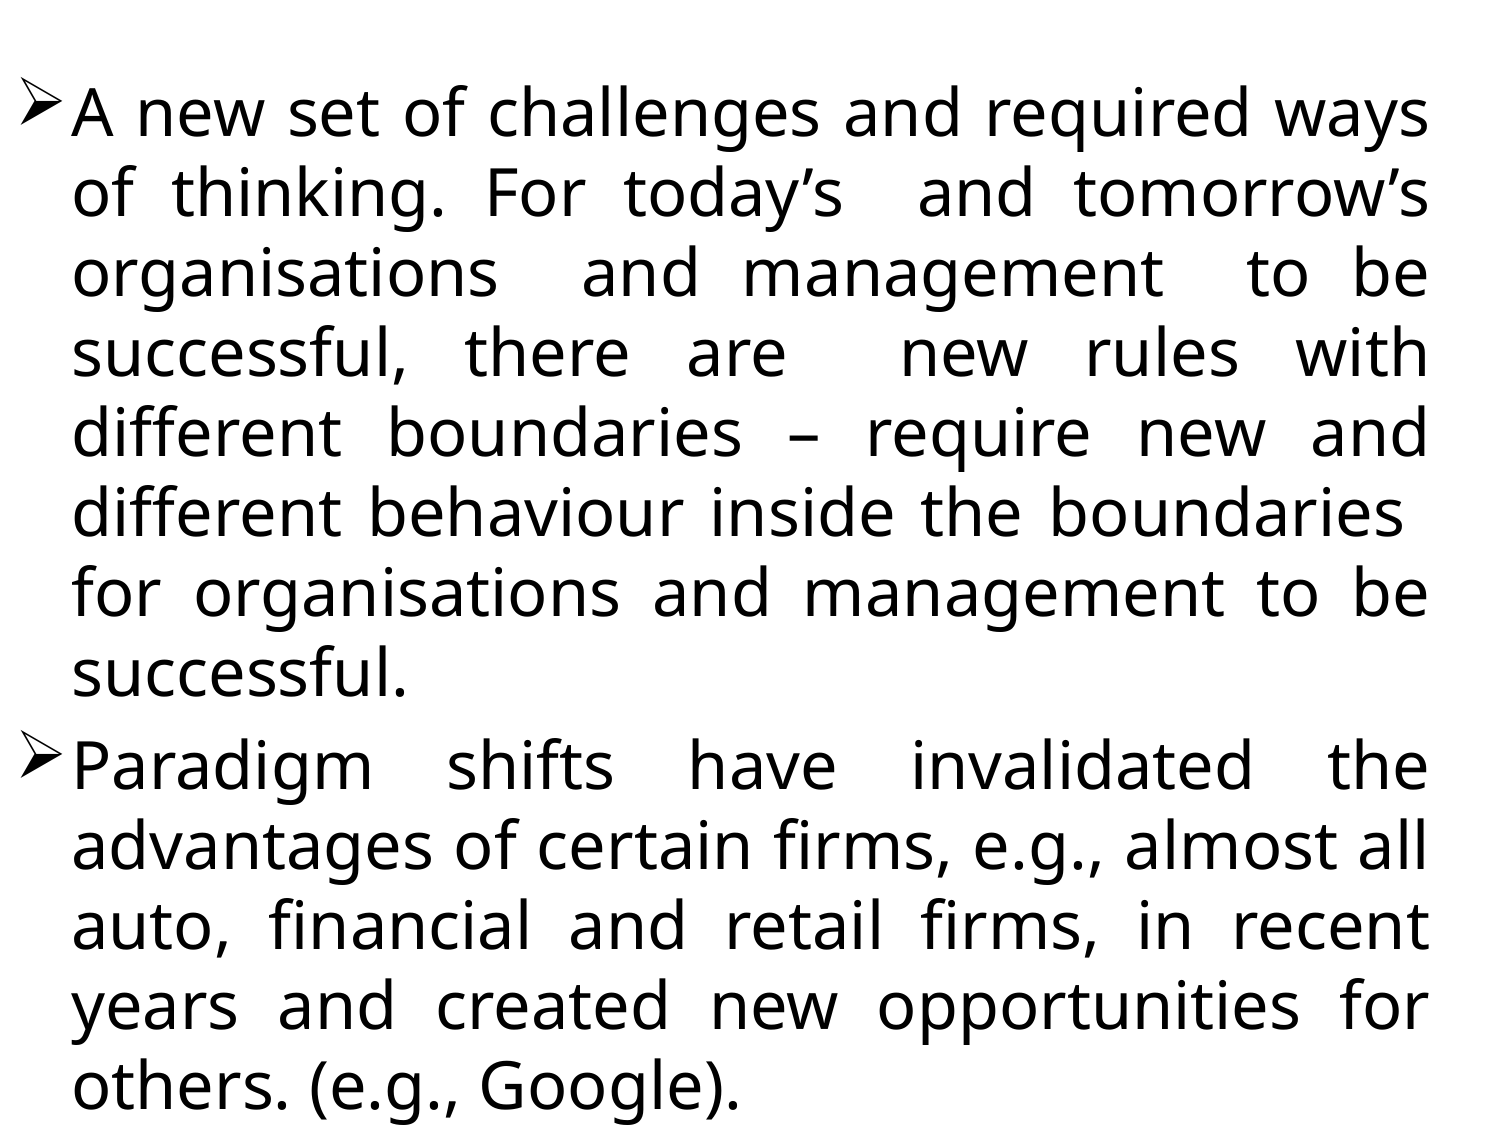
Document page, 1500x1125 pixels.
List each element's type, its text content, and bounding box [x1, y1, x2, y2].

list A new set of challenges and required ways of thinking. For today’s and tomorrow’s organisations and management to be successful, there are new rules with different boundaries – require new and different behaviour inside the boundaries for organisations and management to be successful. Paradigm shifts have invalidated the advantages of certain firms, e.g., almost all auto, financial and retail firms, in recent years and created new opportunities for others. (e.g., Google). [0, 62, 1447, 1063]
